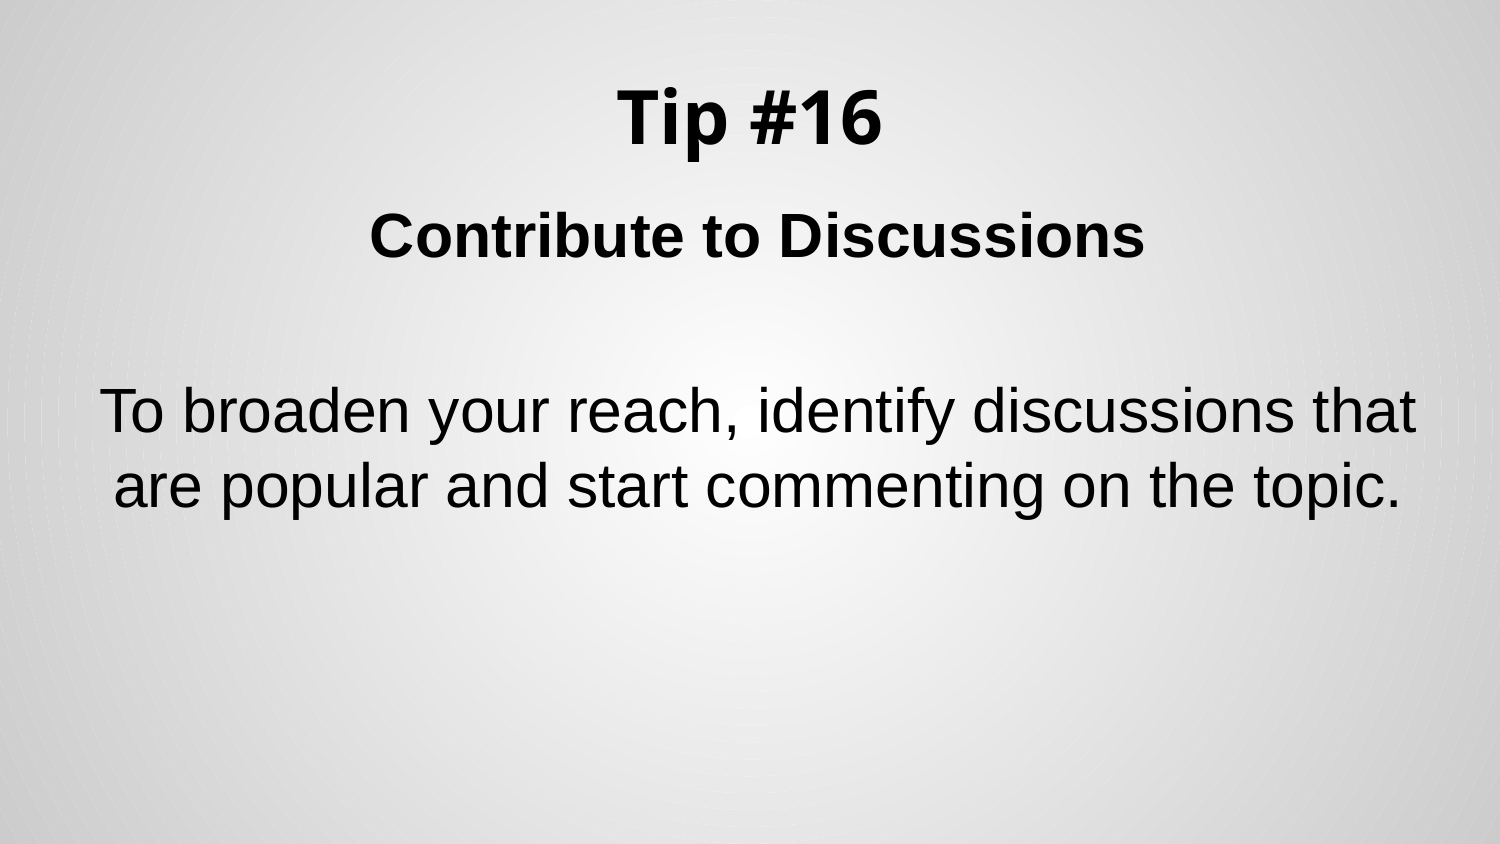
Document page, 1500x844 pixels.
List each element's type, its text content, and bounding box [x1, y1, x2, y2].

list Contribute to Discussions To broaden your reach, identify discussions that are popular and start commenting on the topic. [83, 92, 1434, 769]
title Tip #16 [75, 33, 1425, 175]
